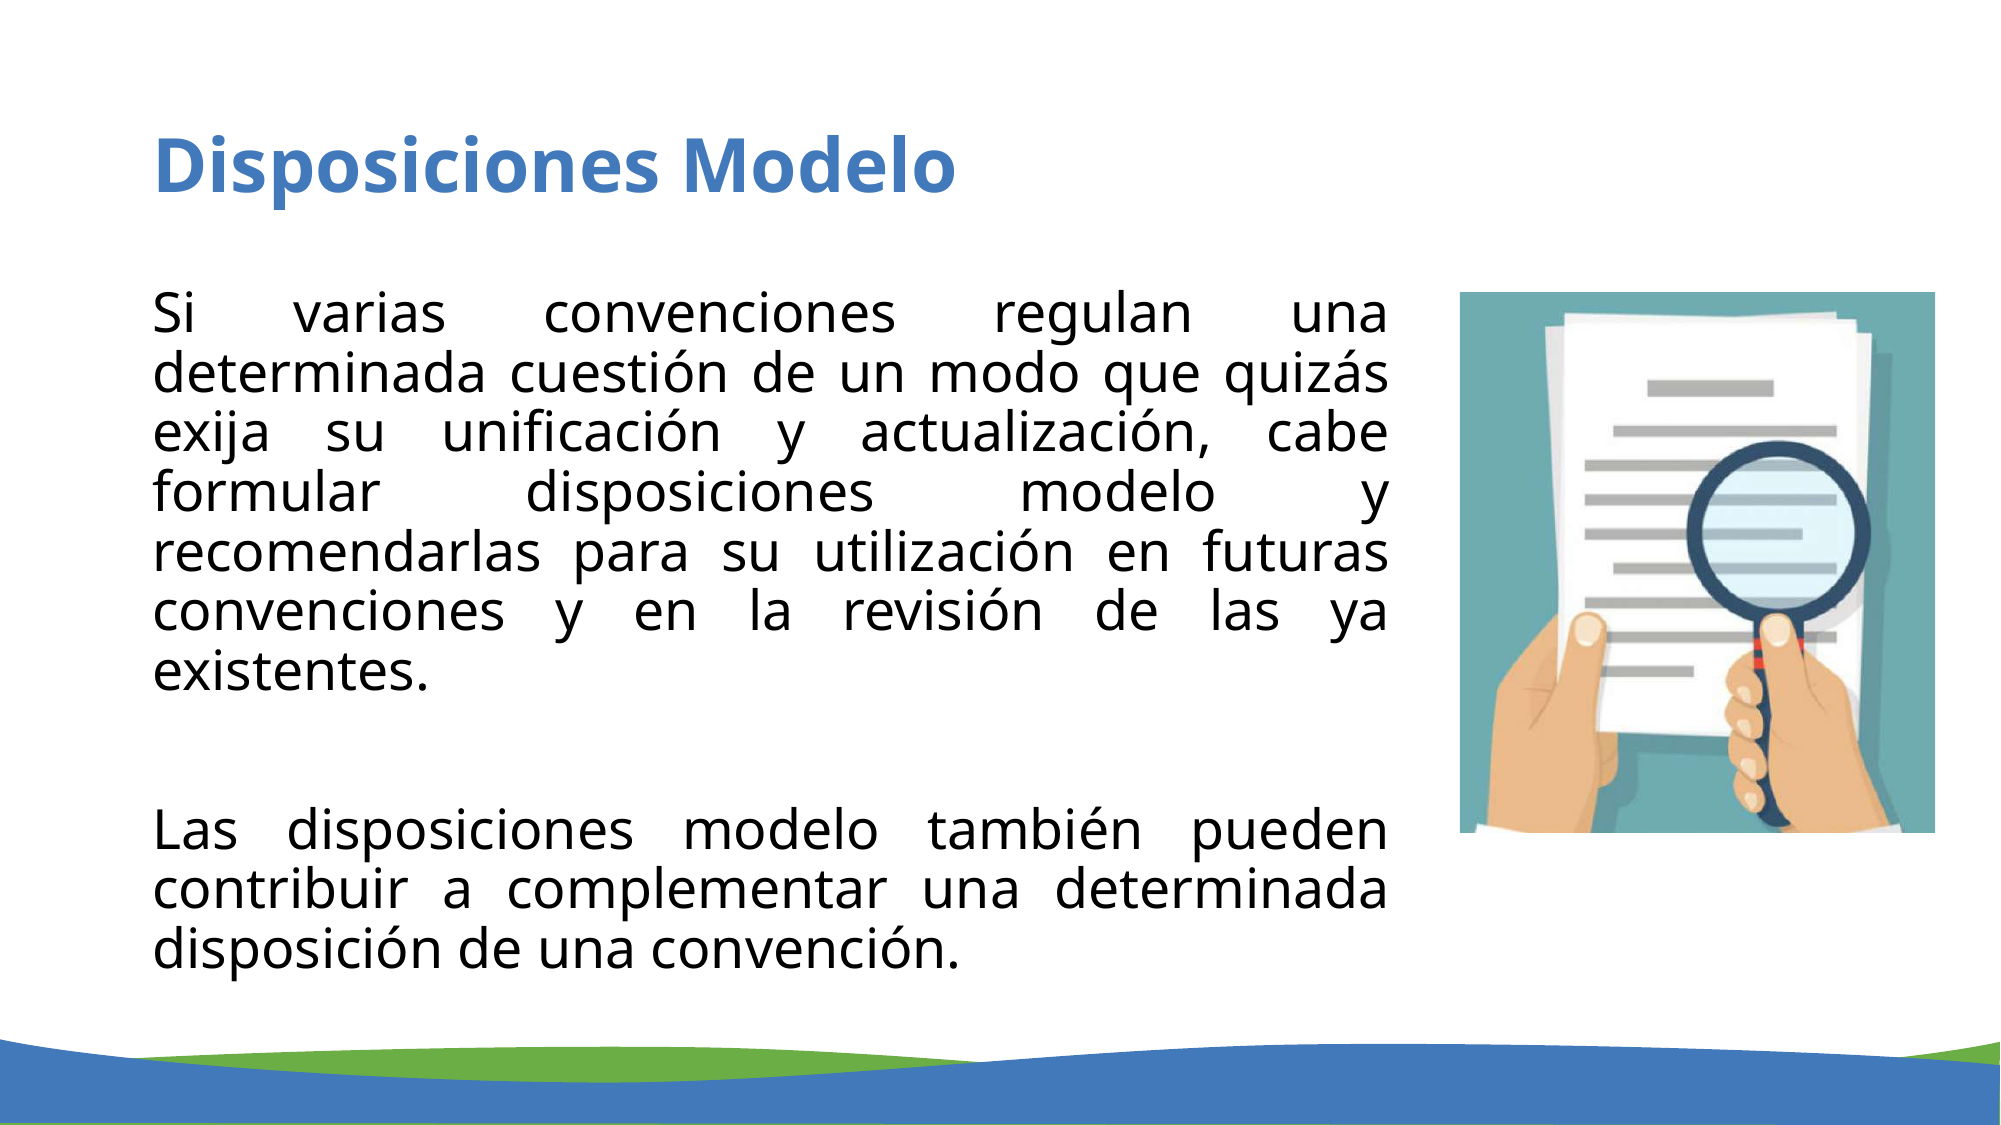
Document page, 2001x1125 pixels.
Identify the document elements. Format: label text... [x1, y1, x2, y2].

title Disposiciones Modelo [137, 59, 1863, 278]
picture [1459, 292, 1936, 833]
list Si varias convenciones regulan una determinada cuestión de un modo que quizás exija su unificación y actualización, cabe formular disposiciones modelo y recomendarlas para su utilización en futuras convenciones y en la revisión de las ya existentes. Las disposiciones modelo también pueden contribuir a complementar una determinada disposición de una convención. [137, 277, 1406, 992]
